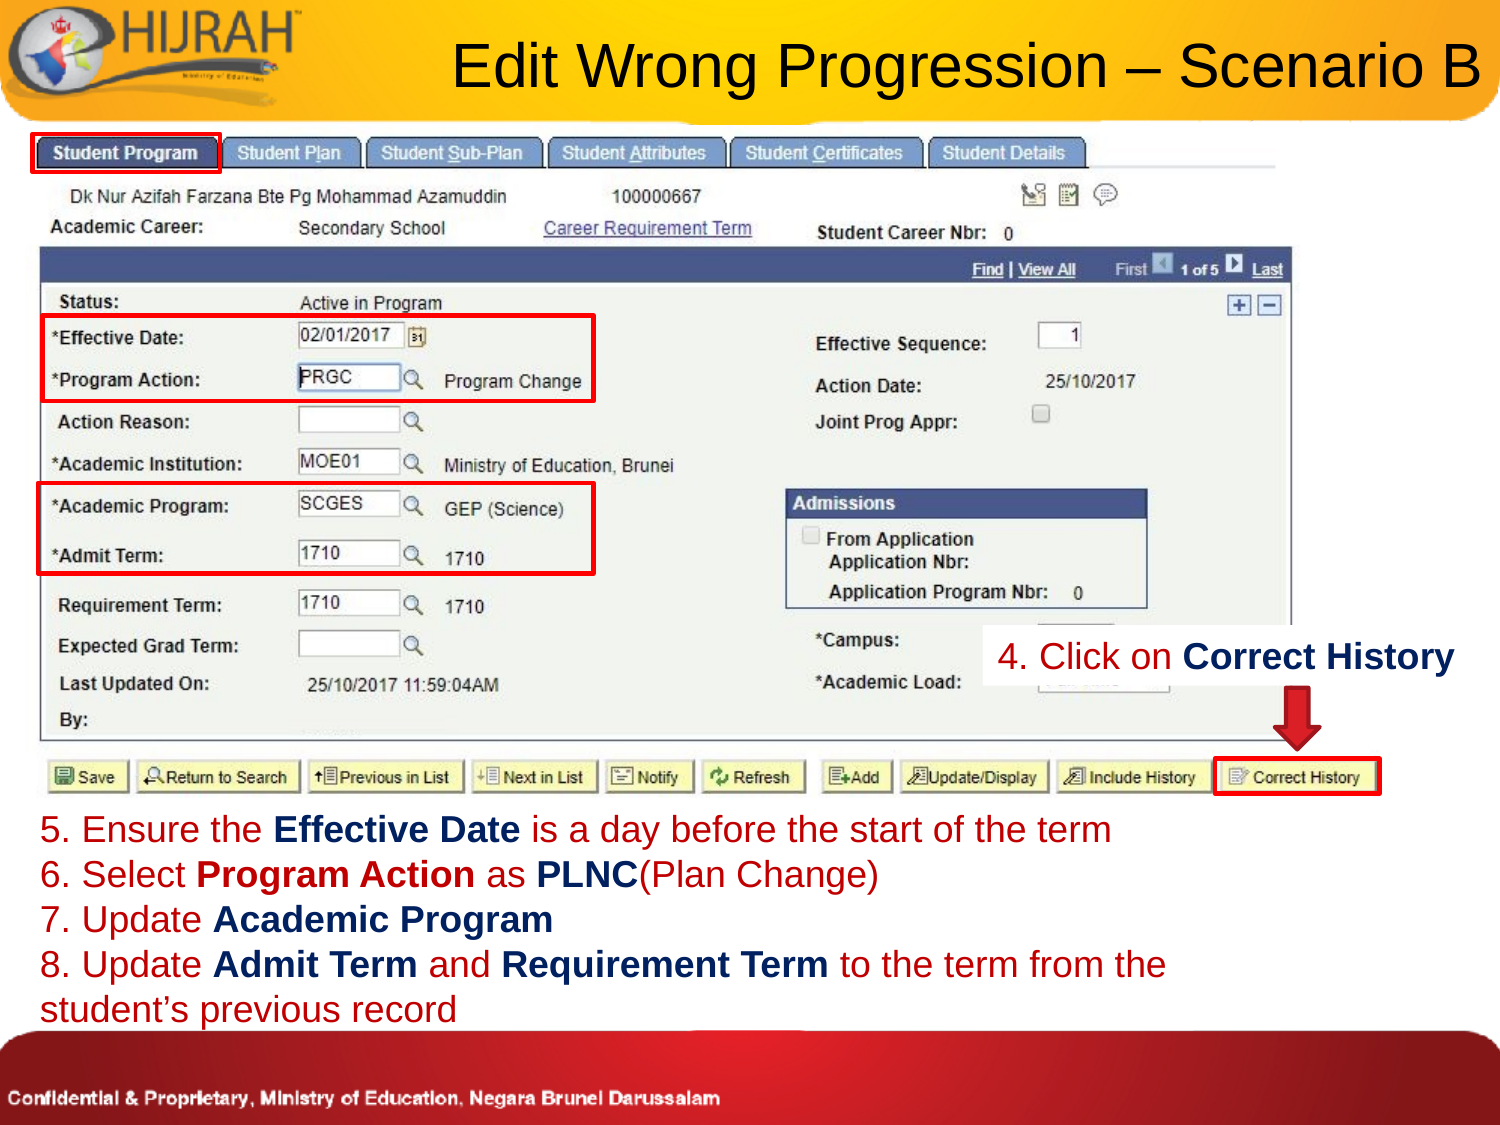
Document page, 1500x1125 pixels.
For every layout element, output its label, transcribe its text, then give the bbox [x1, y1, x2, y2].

title Edit Wrong Progression – Scenario B [324, 0, 1500, 126]
text_box 5. Ensure the Effective Date is a day before the start of the term 6. Select Program Action as PLNC(Plan Change) 7. Update Academic Program 8. Update Admit Term and Requirement Term to the term from the student’s previous record [25, 811, 1194, 1031]
picture [0, 0, 1500, 1125]
text_box 4. Click on Correct History [1383, 625, 1500, 686]
